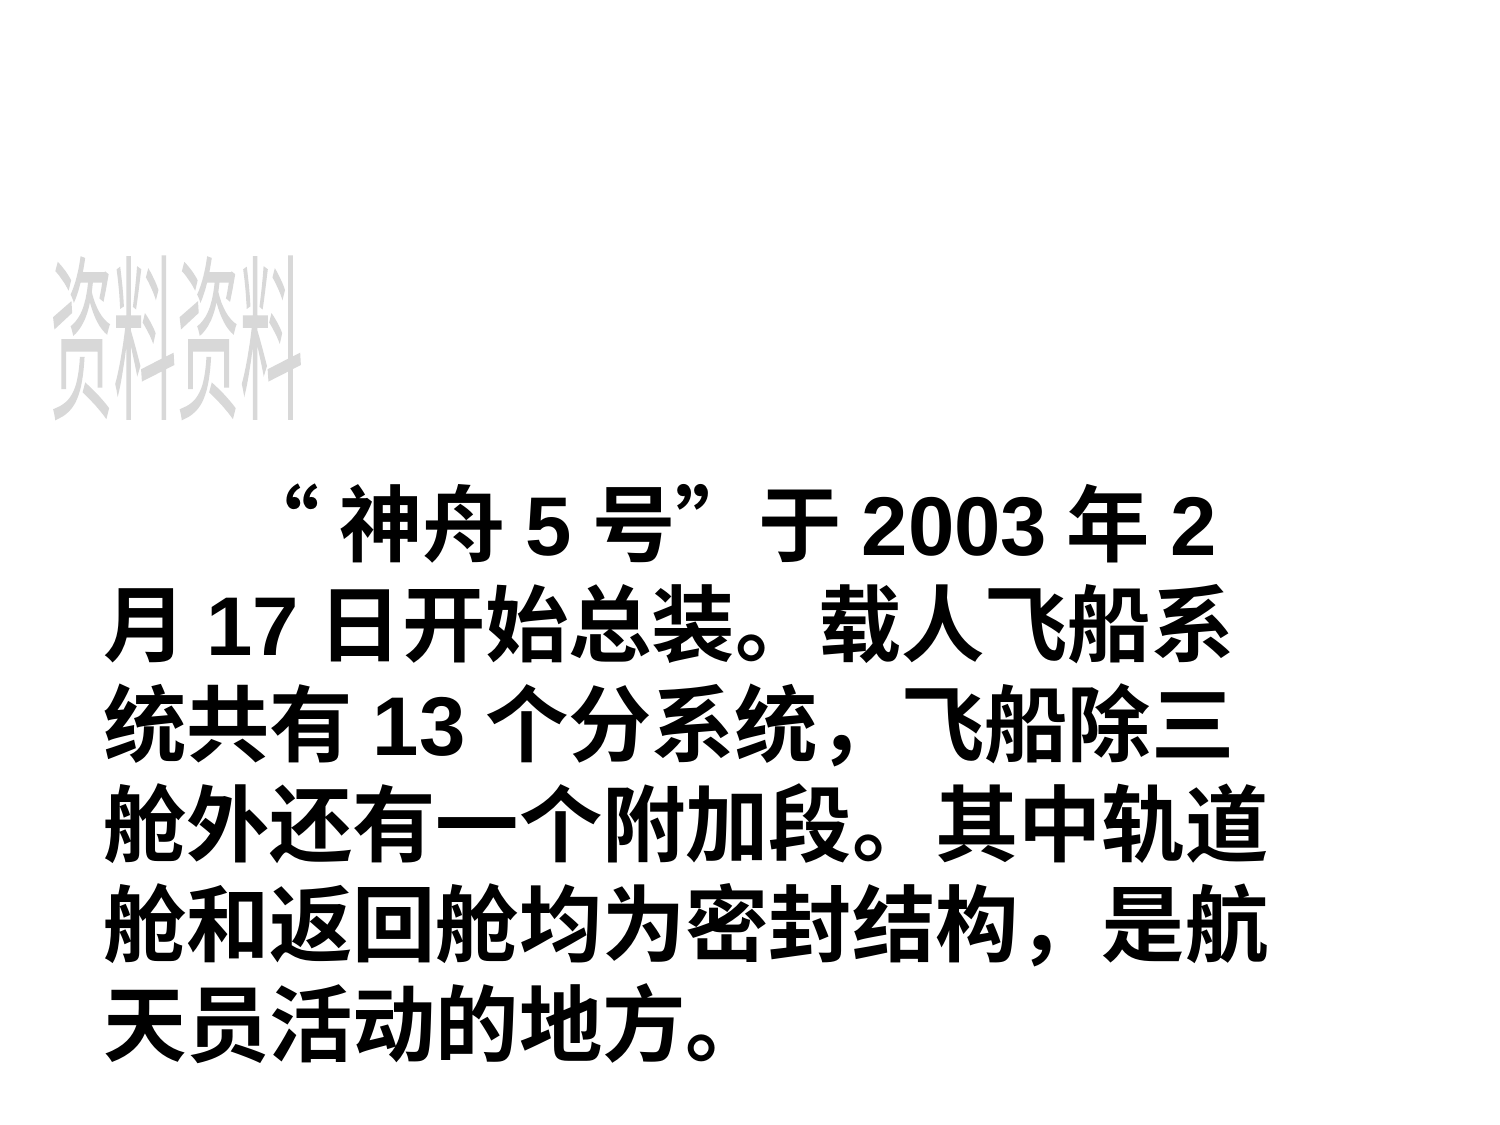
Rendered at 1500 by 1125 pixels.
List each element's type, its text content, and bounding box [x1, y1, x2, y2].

text_box “神舟5号”于2003年2月17日开始总装。载人飞船系统共有13个分系统，飞船除三舱外还有一个附加段。其中轨道舱和返回舱均为密封结构，是航天员活动的地方。 [88, 464, 1329, 1080]
